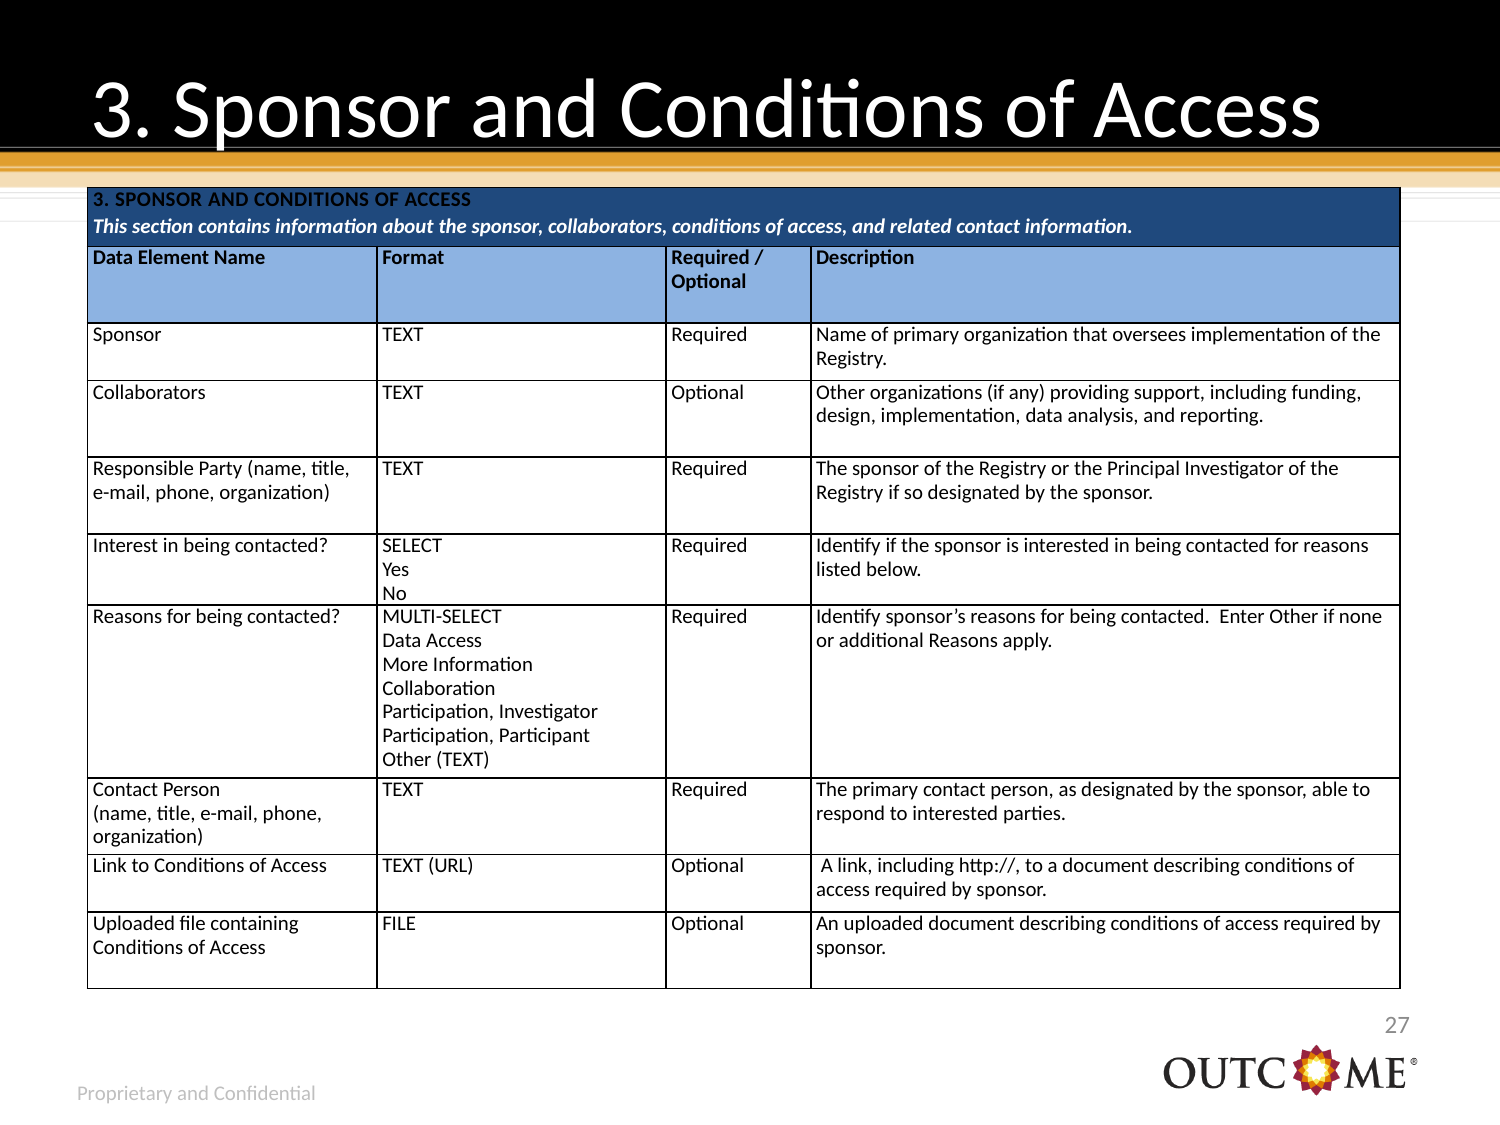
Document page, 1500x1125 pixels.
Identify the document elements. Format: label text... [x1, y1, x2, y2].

table_header 3. Sponsor and Conditions of Access This section contains information about the sponsor, collaborators, conditions of access, and related contact information. [88, 188, 1399, 246]
table_cell Required [667, 606, 810, 777]
table_cell TEXT [378, 381, 665, 456]
table_cell Optional [667, 855, 810, 911]
table_cell Collaborators [88, 381, 376, 456]
table_cell Responsible Party (name, title, e-mail, phone, organization) [88, 458, 376, 533]
table_cell Description [812, 247, 1399, 322]
table_cell TEXT [378, 324, 665, 380]
picture [0, 0, 1500, 223]
table_cell TEXT [378, 458, 665, 533]
table_cell An uploaded document describing conditions of access required by sponsor. [812, 913, 1399, 988]
table_cell Required / Optional [667, 247, 810, 322]
table_cell Sponsor [88, 324, 376, 380]
table_cell Name of primary organization that oversees implementation of the Registry. [812, 324, 1399, 380]
table_cell SELECT Yes No [378, 535, 665, 604]
table_cell Interest in being contacted? [88, 535, 376, 604]
table_cell Format [378, 247, 665, 322]
table_cell The sponsor of the Registry or the Principal Investigator of the Registry if so designated by the sponsor. [812, 458, 1399, 533]
table_cell Link to Conditions of Access [88, 855, 376, 911]
table_cell Data Element Name [88, 247, 376, 322]
table_cell Contact Person (name, title, e-mail, phone, organization) [88, 779, 376, 854]
table_cell A link, including http://, to a document describing conditions of access required by sponsor. [812, 855, 1399, 911]
table_cell Required [667, 458, 810, 533]
table_cell TEXT [378, 779, 665, 854]
table_cell The primary contact person, as designated by the sponsor, able to respond to interested parties. [812, 779, 1399, 854]
table_cell Optional [667, 381, 810, 456]
table_cell Uploaded file containing Conditions of Access [88, 913, 376, 988]
table_cell Optional [667, 913, 810, 988]
table_cell TEXT (URL) [378, 855, 665, 911]
table_cell Required [667, 779, 810, 854]
table_cell Other organizations (if any) providing support, including funding, design, implementation, data analysis, and reporting. [812, 381, 1399, 456]
picture [1163, 1048, 1418, 1096]
table_cell Identify if the sponsor is interested in being contacted for reasons listed below. [812, 535, 1399, 604]
table_cell Identify sponsor’s reasons for being contacted. Enter Other if none or additional Reasons apply. [812, 606, 1399, 777]
table_cell FILE [378, 913, 665, 988]
title 3. Sponsor and Conditions of Access [75, 45, 1425, 163]
table_cell MULTI-SELECT Data Access More Information Collaboration Participation, Investigator Participation, Participant Other (TEXT) [378, 606, 665, 777]
table_cell Required [667, 324, 810, 380]
table_cell Required [667, 535, 810, 604]
table_cell Reasons for being contacted? [88, 606, 376, 777]
slide_number 26 [1074, 999, 1425, 1048]
